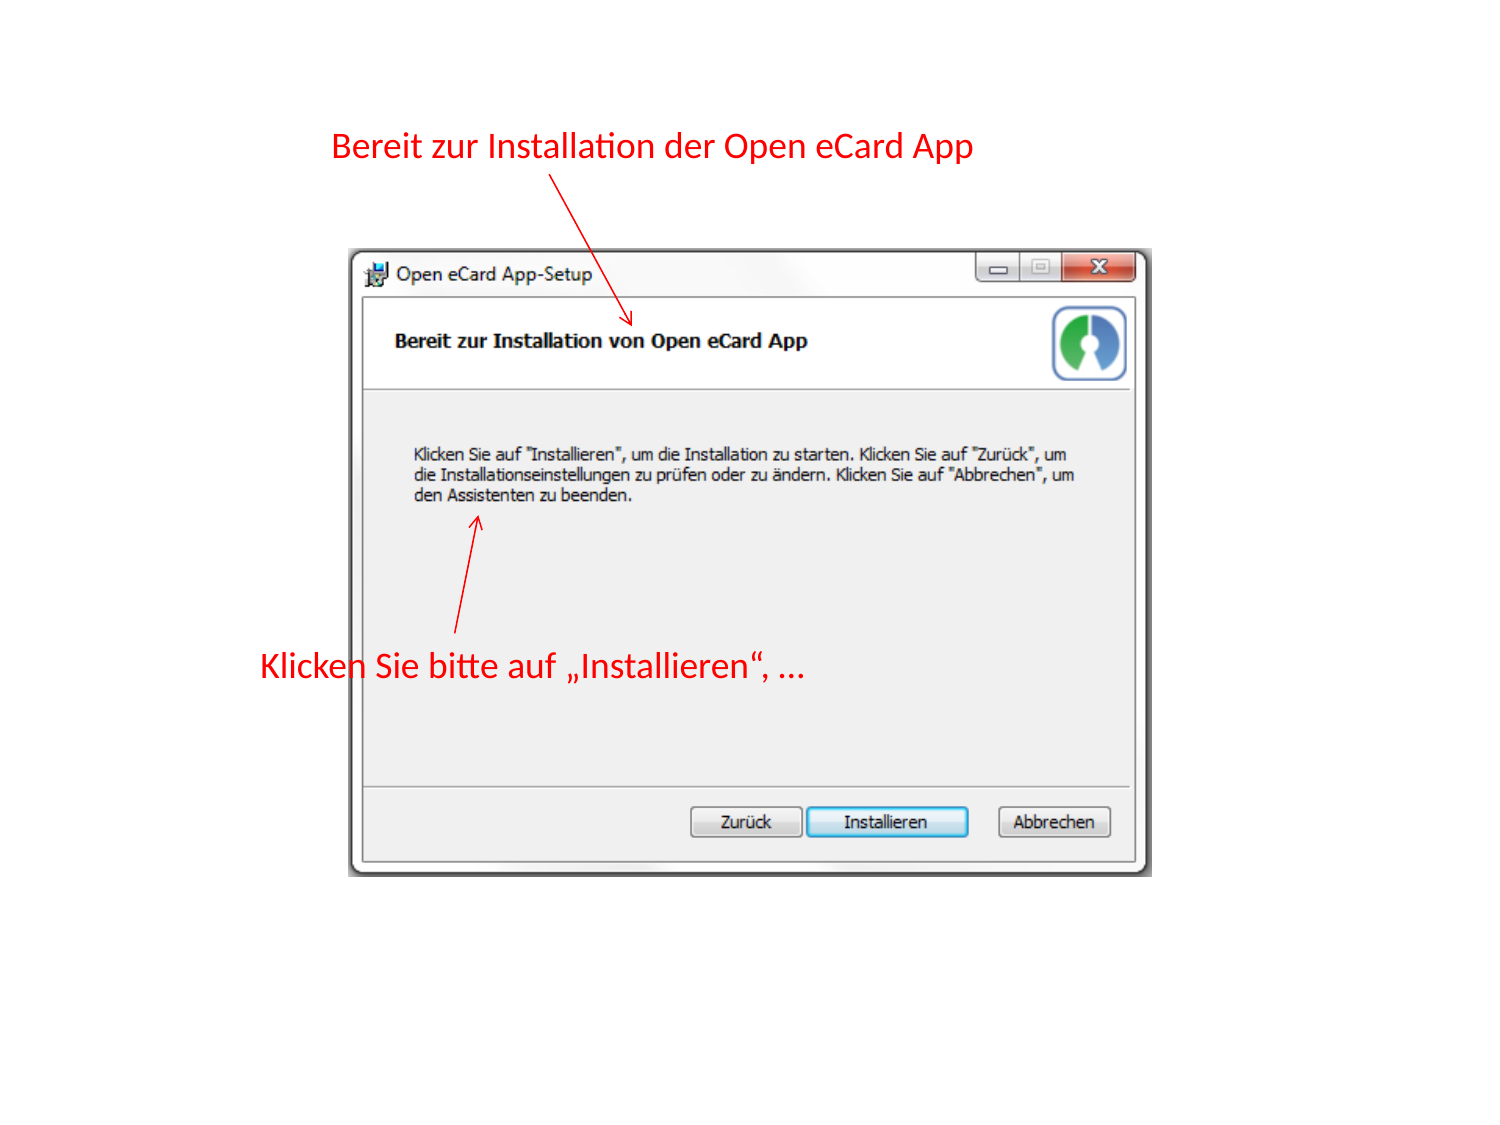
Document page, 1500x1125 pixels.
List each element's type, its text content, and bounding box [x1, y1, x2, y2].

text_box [454, 514, 479, 634]
text_box Klicken Sie bitte auf „Installieren“, … [245, 633, 343, 694]
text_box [548, 173, 633, 327]
text_box Bereit zur Installation der Open eCard App [316, 113, 990, 174]
picture [348, 248, 1152, 877]
